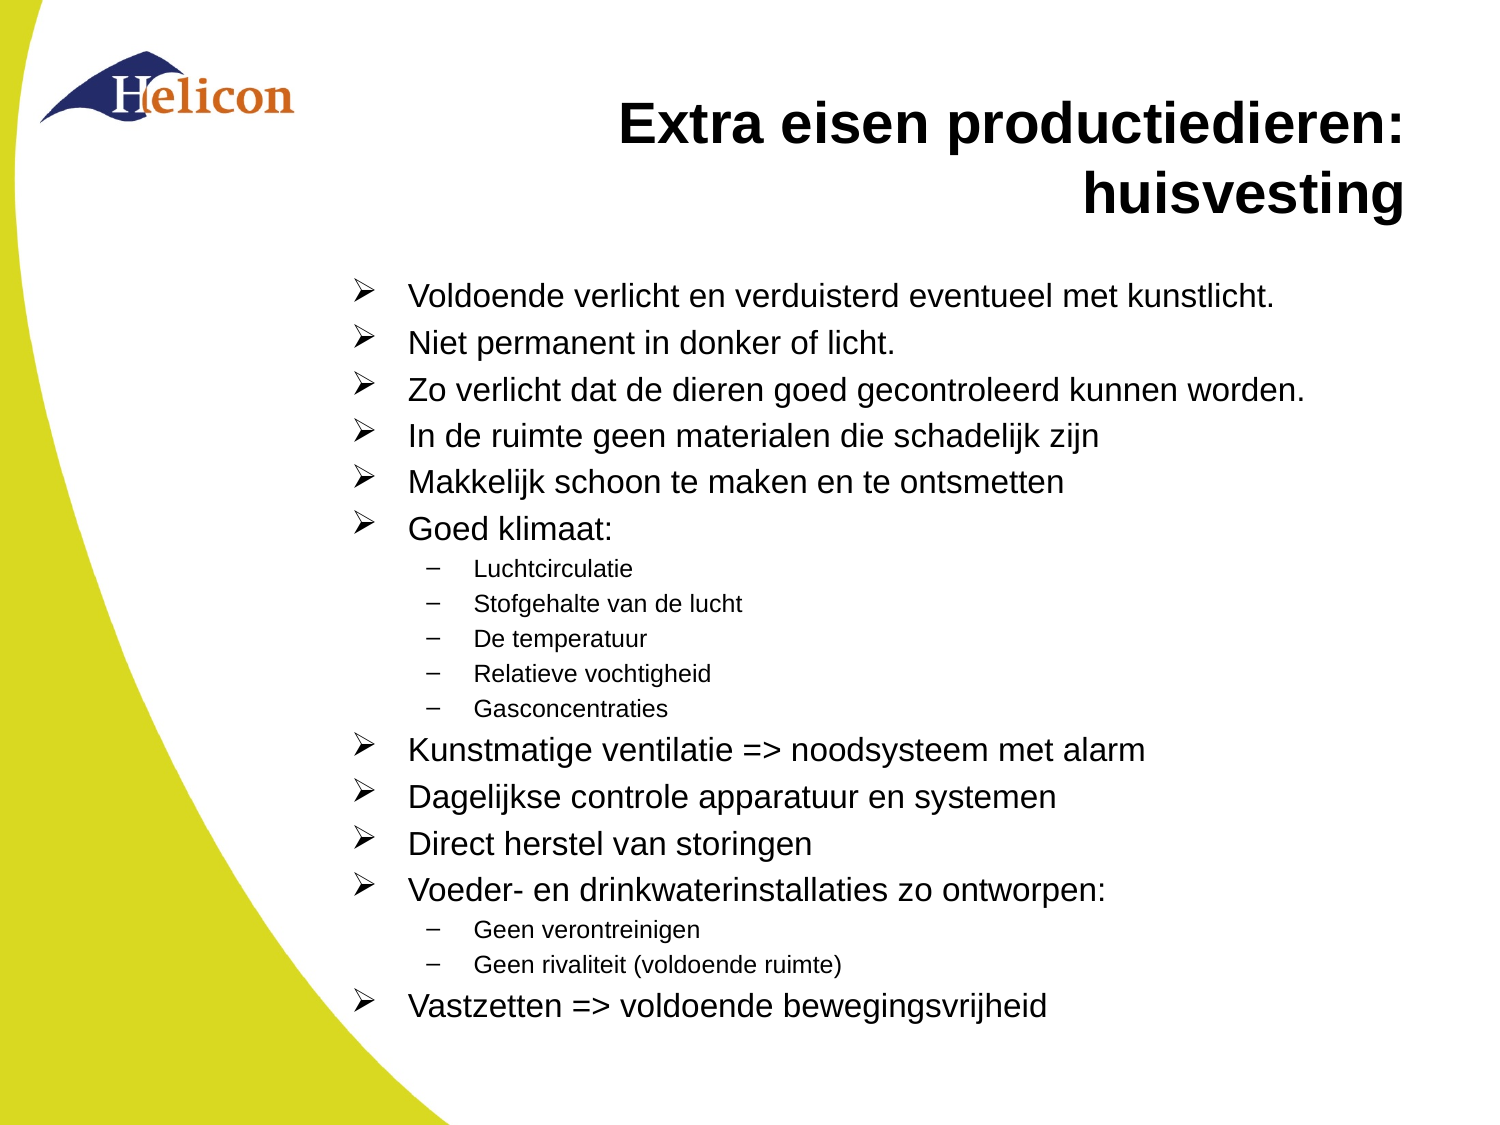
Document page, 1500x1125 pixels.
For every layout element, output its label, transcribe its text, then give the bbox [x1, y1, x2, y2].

list Voldoende verlicht en verduisterd eventueel met kunstlicht. Niet permanent in donker of licht. Zo verlicht dat de dieren goed gecontroleerd kunnen worden. In de ruimte geen materialen die schadelijk zijn Makkelijk schoon te maken en te ontsmetten Goed klimaat: Luchtcirculatie Stofgehalte van de lucht De temperatuur Relatieve vochtigheid Gasconcentraties Kunstmatige ventilatie => noodsysteem met alarm Dagelijkse controle apparatuur en systemen Direct herstel van storingen Voeder- en drinkwaterinstallaties zo ontworpen: Geen verontreinigen Geen rivaliteit (voldoende ruimte) Vastzetten => voldoende bewegingsvrijheid [336, 267, 1425, 1076]
title Extra eisen productiedieren: huisvesting [331, 101, 1422, 209]
picture [0, 0, 1500, 1125]
